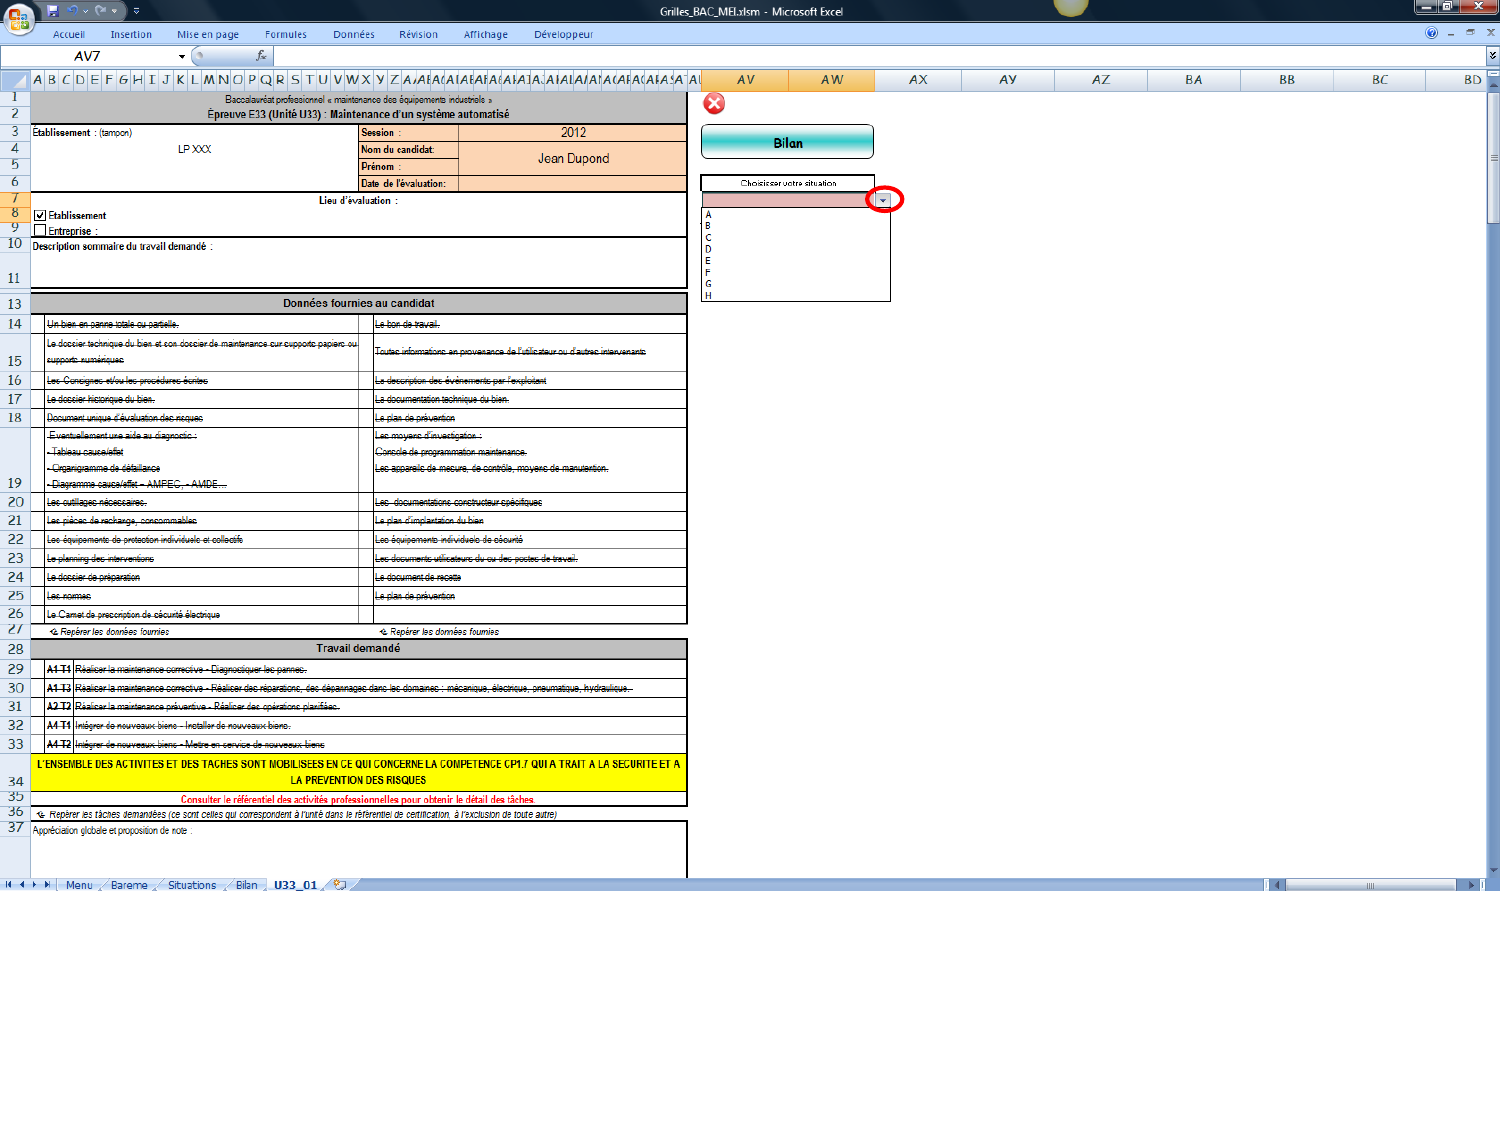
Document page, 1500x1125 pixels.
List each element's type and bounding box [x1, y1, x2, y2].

picture [0, 0, 1500, 891]
